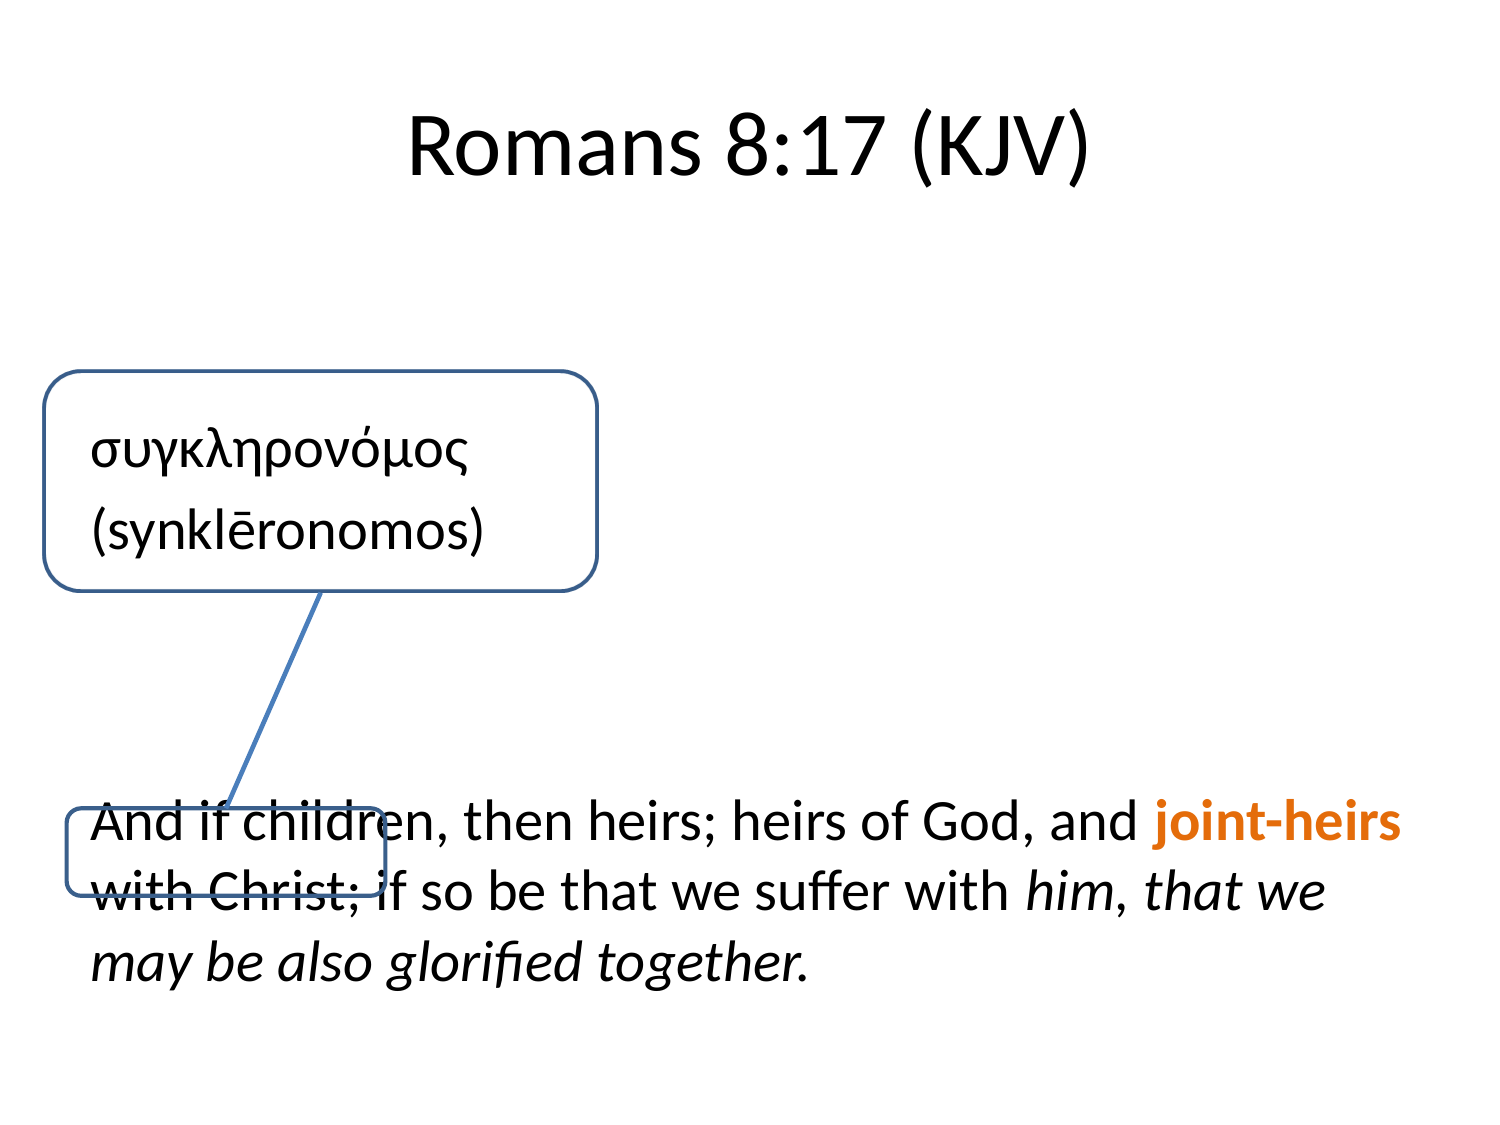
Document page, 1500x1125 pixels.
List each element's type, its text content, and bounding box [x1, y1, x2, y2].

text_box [225, 592, 321, 809]
list συγκληρονόμος (synklēronomos) And if children, then heirs; heirs of God, and joint-heirs with Christ; if so be that we suffer with him, that we may be also glorified together. [75, 262, 1425, 1005]
picture [42, 369, 599, 593]
text_box [64, 806, 388, 898]
title Romans 8:17 (KJV) [75, 45, 1425, 233]
